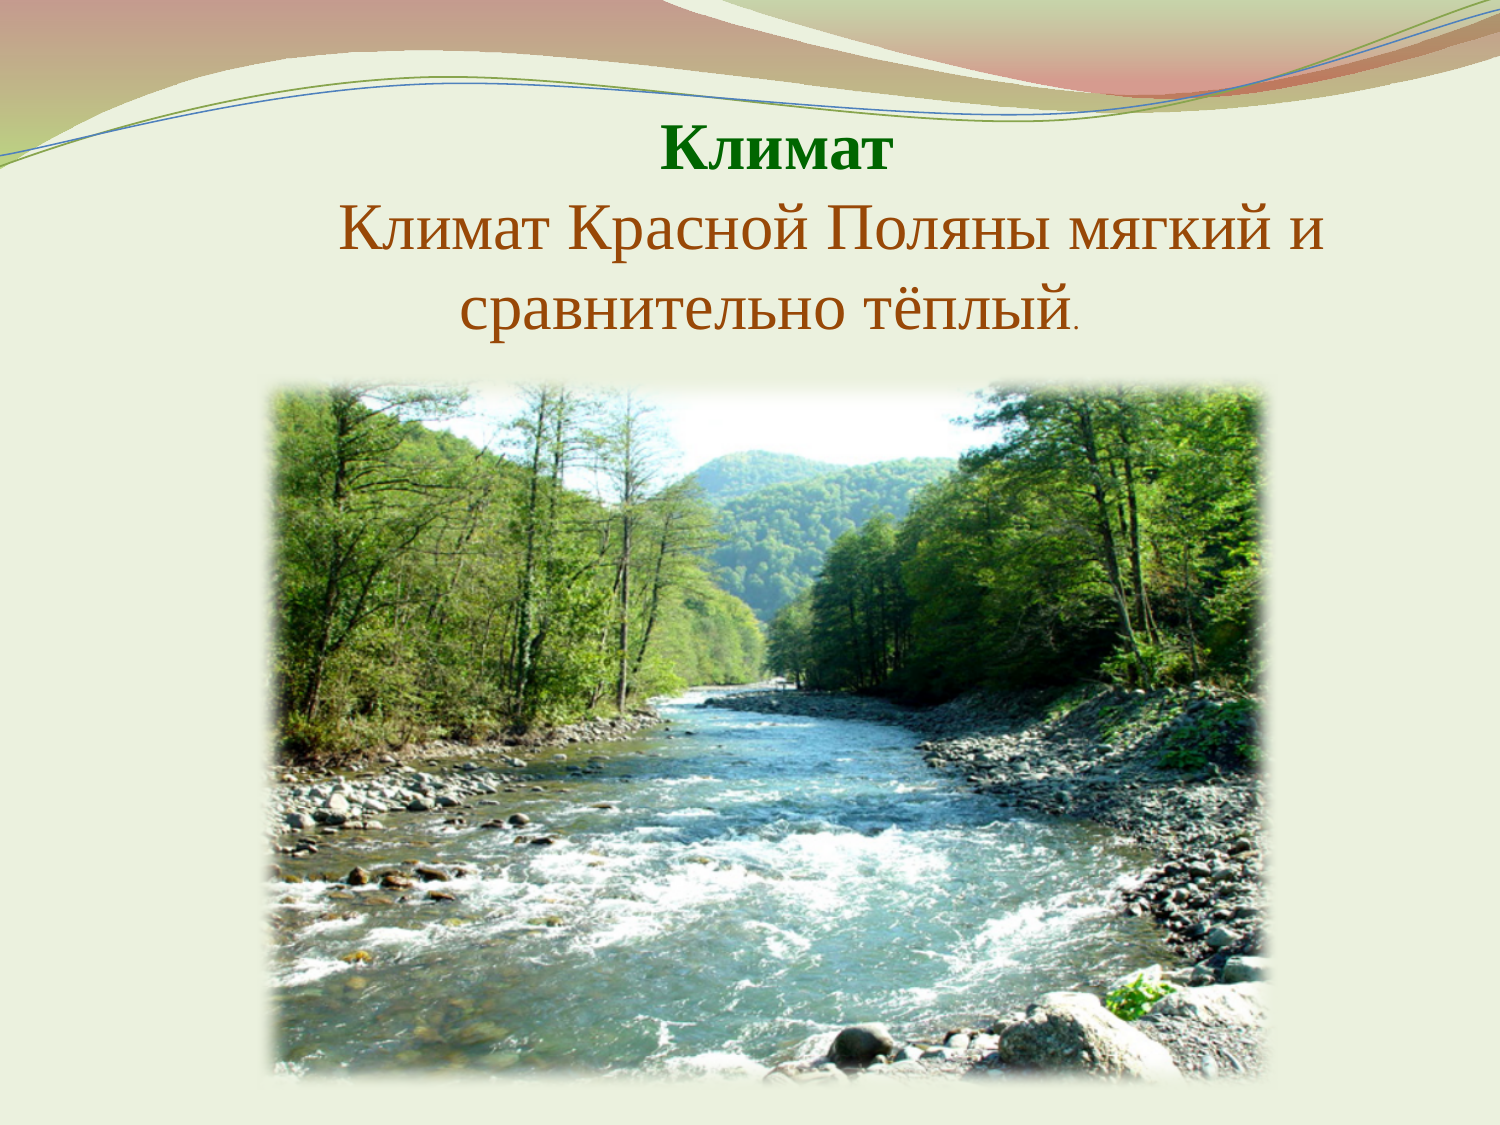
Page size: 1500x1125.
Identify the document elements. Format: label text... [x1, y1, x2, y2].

picture [257, 374, 1278, 1091]
text_box Климат Климат Красной Поляны мягкий и сравнительно тёплый. [187, 95, 1360, 350]
